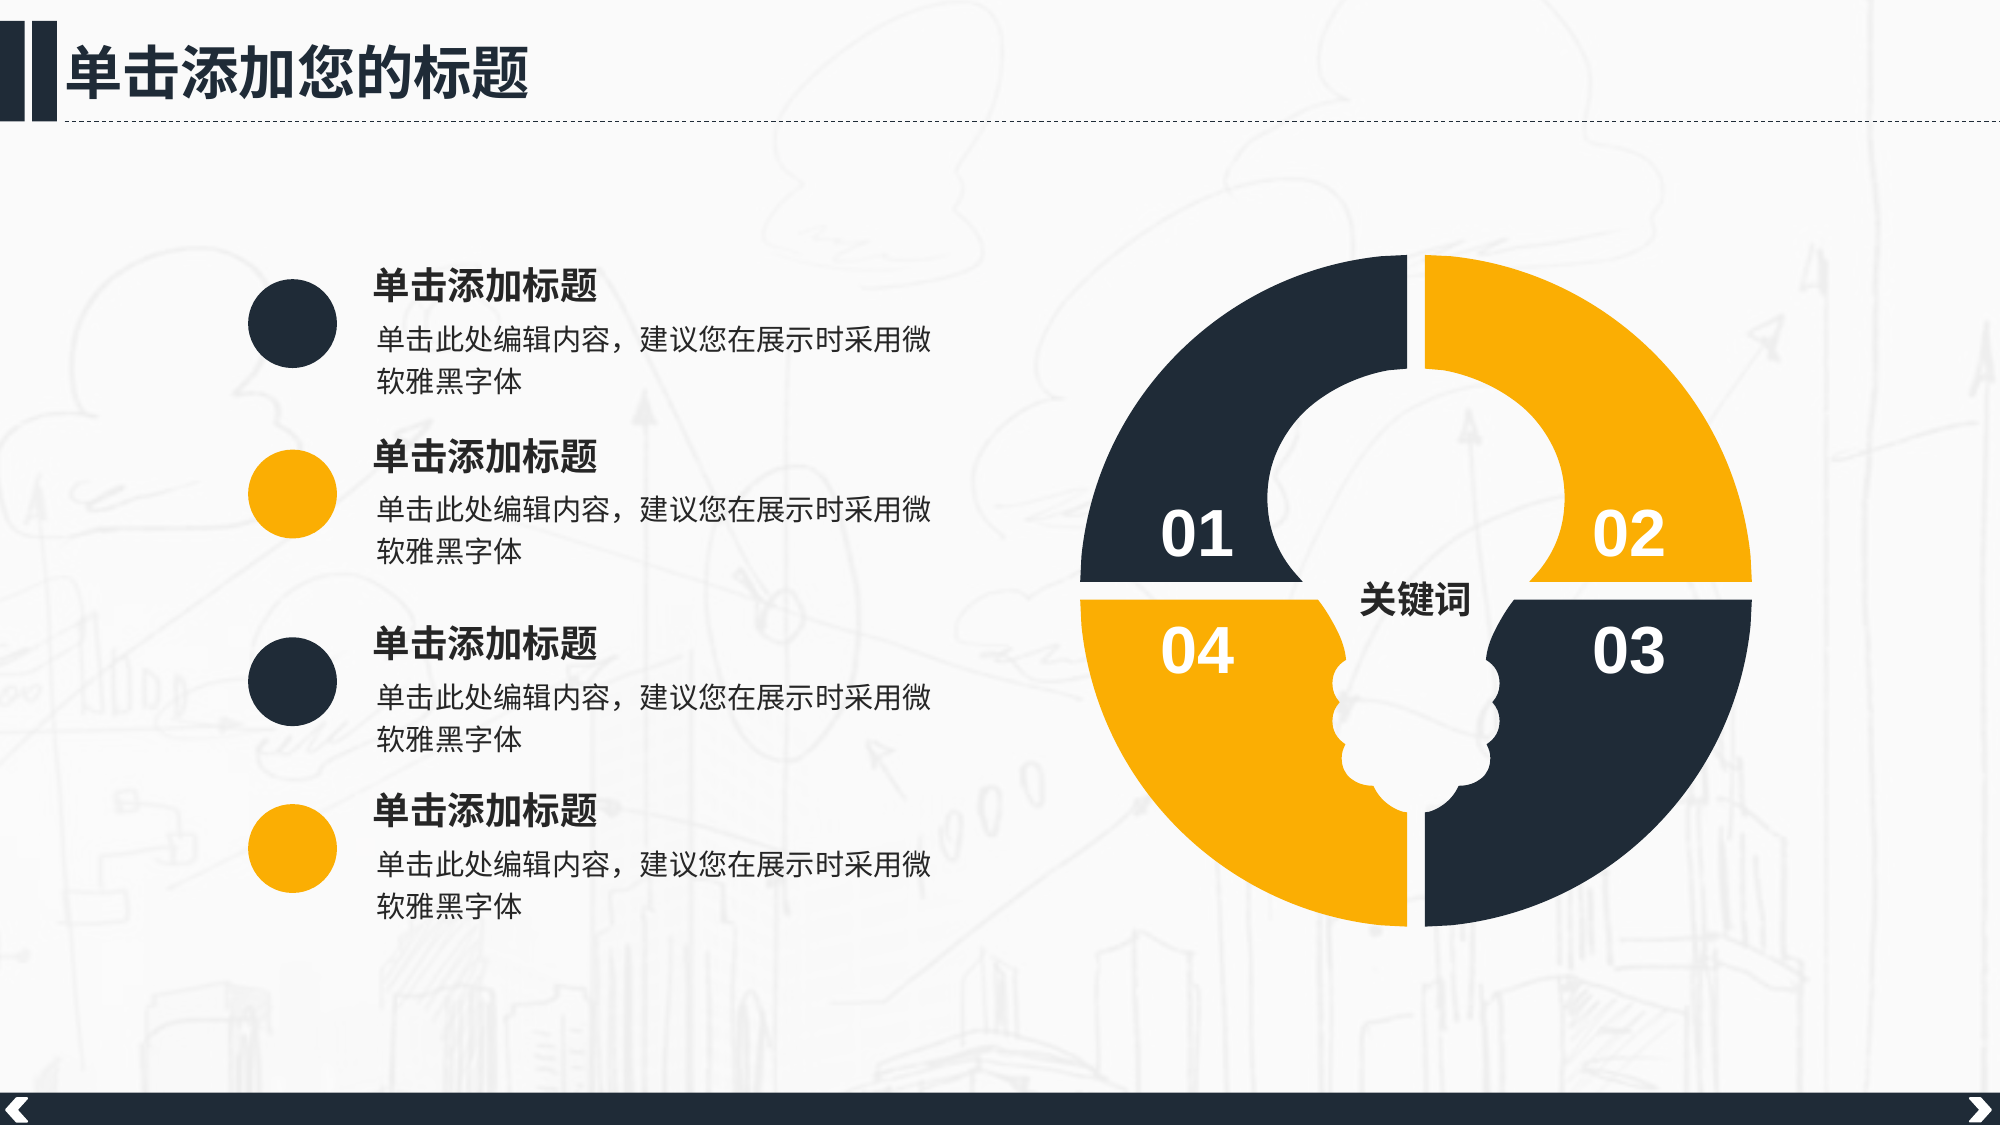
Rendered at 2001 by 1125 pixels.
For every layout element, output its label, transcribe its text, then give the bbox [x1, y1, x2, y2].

text_box 03 [1577, 599, 1682, 695]
text_box [248, 637, 337, 727]
text_box [1423, 253, 1753, 584]
text_box [1079, 598, 1409, 928]
text_box 02 [1577, 482, 1682, 577]
text_box 单击此处编辑内容，建议您在展示时采用微软雅黑字体 [376, 839, 946, 918]
text_box [248, 279, 337, 369]
text_box 单击此处编辑内容，建议您在展示时采用微软雅黑字体 [376, 672, 946, 751]
text_box 单击添加标题 [358, 425, 619, 486]
text_box [248, 804, 337, 893]
text_box 单击此处编辑内容，建议您在展示时采用微软雅黑字体 [376, 484, 946, 563]
text_box 01 [1145, 482, 1250, 577]
text_box [1079, 253, 1409, 584]
text_box 单击添加标题 [358, 779, 619, 840]
text_box [1423, 598, 1753, 928]
text_box 单击添加标题 [358, 254, 619, 315]
text_box 关键词 [1309, 567, 1523, 622]
text_box 单击添加标题 [358, 613, 619, 673]
text_box 04 [1145, 599, 1250, 695]
text_box 单击此处编辑内容，建议您在展示时采用微软雅黑字体 [376, 314, 946, 393]
text_box [248, 449, 337, 539]
